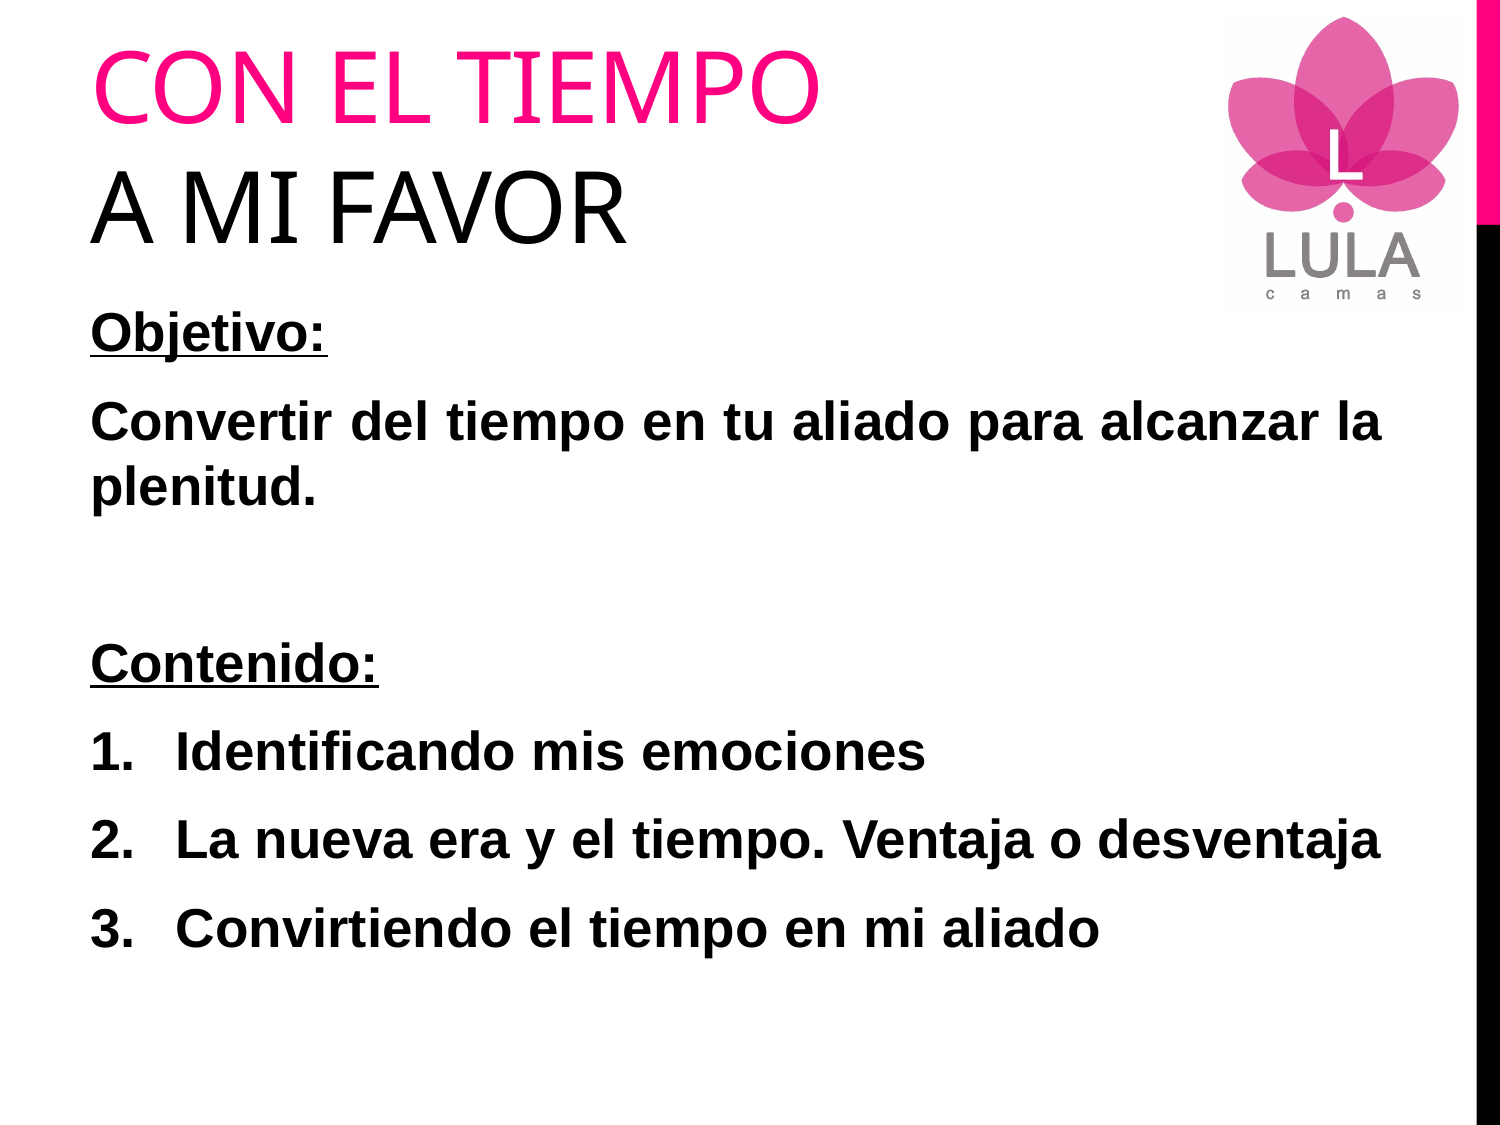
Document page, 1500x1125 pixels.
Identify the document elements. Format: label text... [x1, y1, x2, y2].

list Objetivo: Convertir del tiempo en tu aliado para alcanzar la plenitud. Contenido: Identificando mis emociones La nueva era y el tiempo. Ventaja o desventaja Convirtiendo el tiempo en mi aliado [75, 289, 1399, 1025]
picture [1220, 9, 1468, 315]
title Con el tiempo a mi favor [75, 45, 1218, 271]
